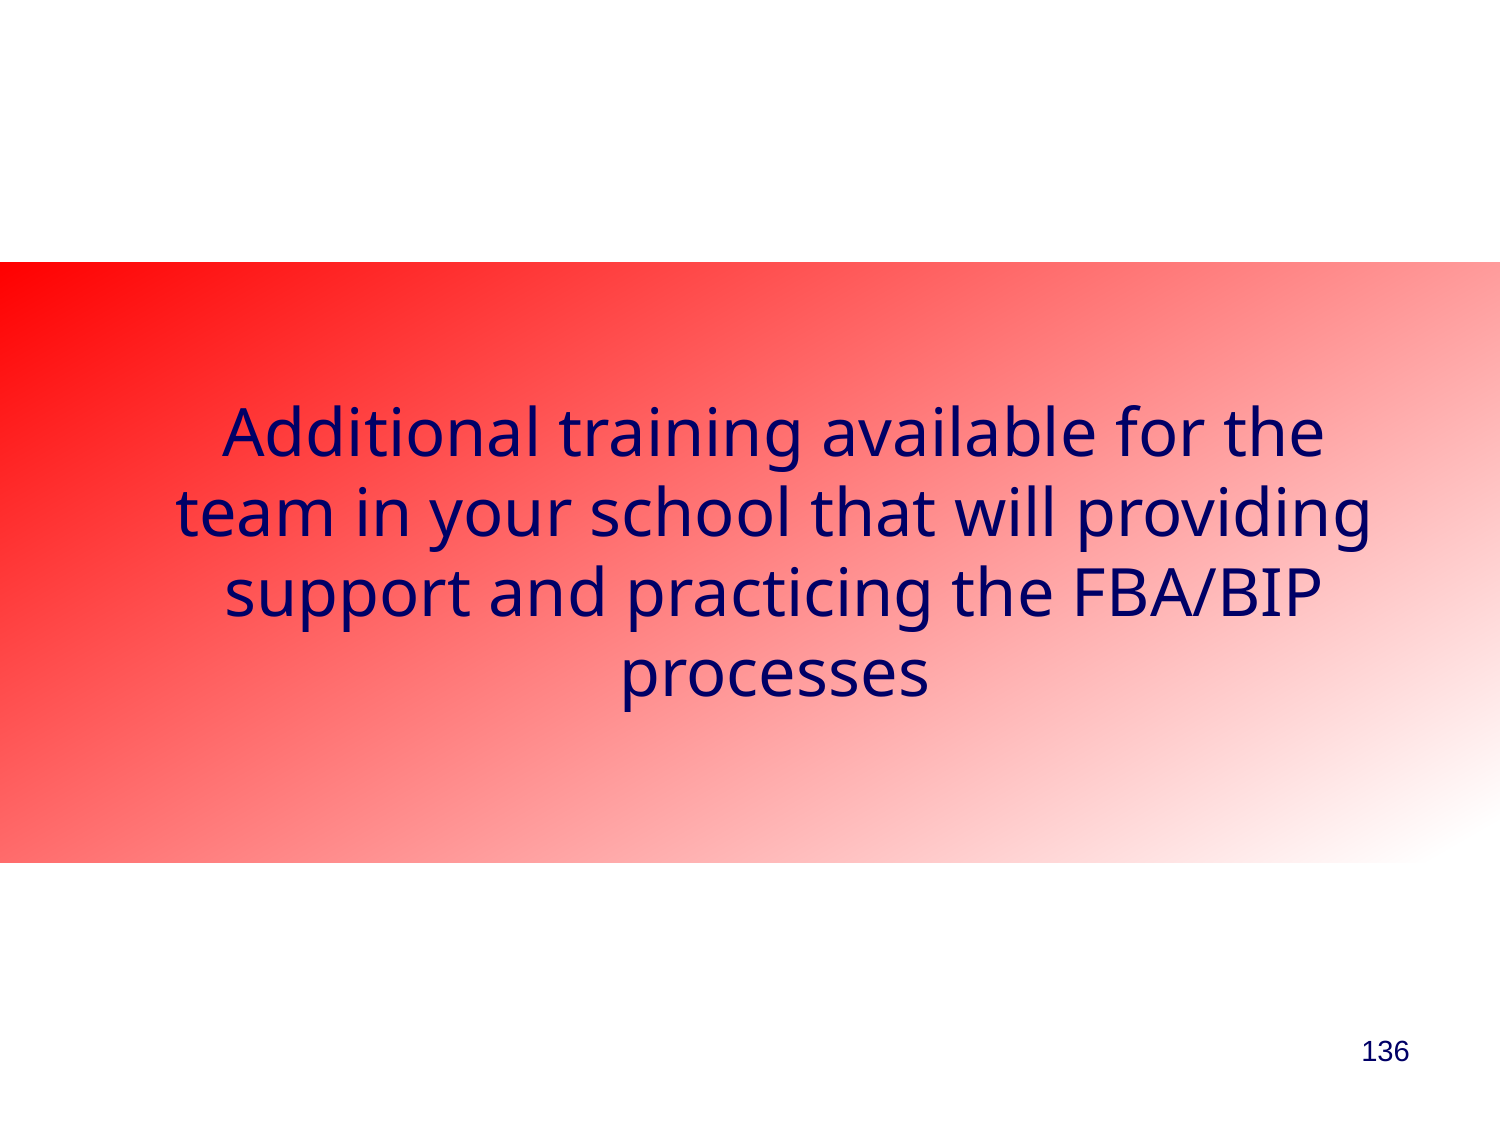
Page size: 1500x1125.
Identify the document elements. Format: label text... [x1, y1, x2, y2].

slide_number 136 [1074, 1024, 1426, 1103]
title Additional training available for the team in your school that will providing support and practicing the FBA/BIP processes [124, 312, 1426, 788]
